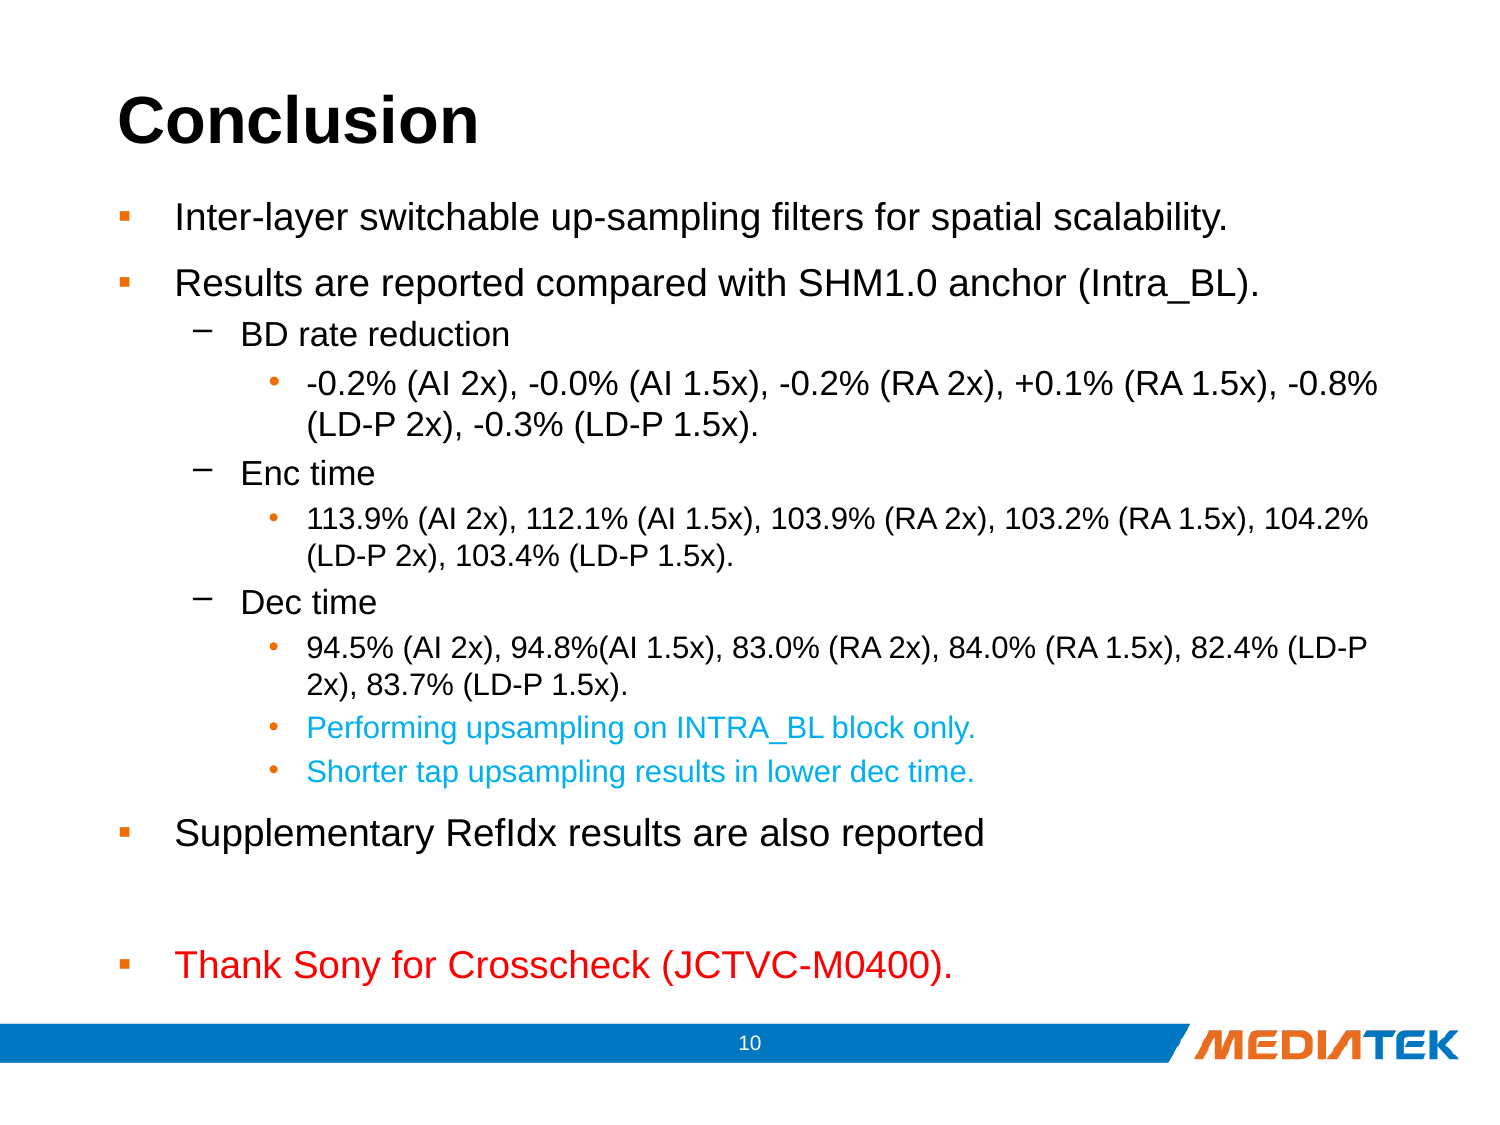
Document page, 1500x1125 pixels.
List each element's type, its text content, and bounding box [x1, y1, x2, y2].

slide_number 9 [711, 1022, 789, 1090]
list Inter-layer switchable up-sampling filters for spatial scalability. Results are reported compared with SHM1.0 anchor (Intra_BL). BD rate reduction -0.2% (AI 2x), -0.0% (AI 1.5x), -0.2% (RA 2x), +0.1% (RA 1.5x), -0.8% (LD-P 2x), -0.3% (LD-P 1.5x). Enc time 113.9% (AI 2x), 112.1% (AI 1.5x), 103.9% (RA 2x), 103.2% (RA 1.5x), 104.2% (LD-P 2x), 103.4% (LD-P 1.5x). Dec time 94.5% (AI 2x), 94.8%(AI 1.5x), 83.0% (RA 2x), 84.0% (RA 1.5x), 82.4% (LD-P 2x), 83.7% (LD-P 1.5x). Performing upsampling on INTRA_BL block only. Shorter tap upsampling results in lower dec time. Supplementary RefIdx results are also reported Thank Sony for Crosscheck (JCTVC-M0400). [102, 184, 1425, 998]
picture [789, 1023, 1459, 1063]
picture [0, 1023, 711, 1063]
title Conclusion [101, 62, 1425, 172]
